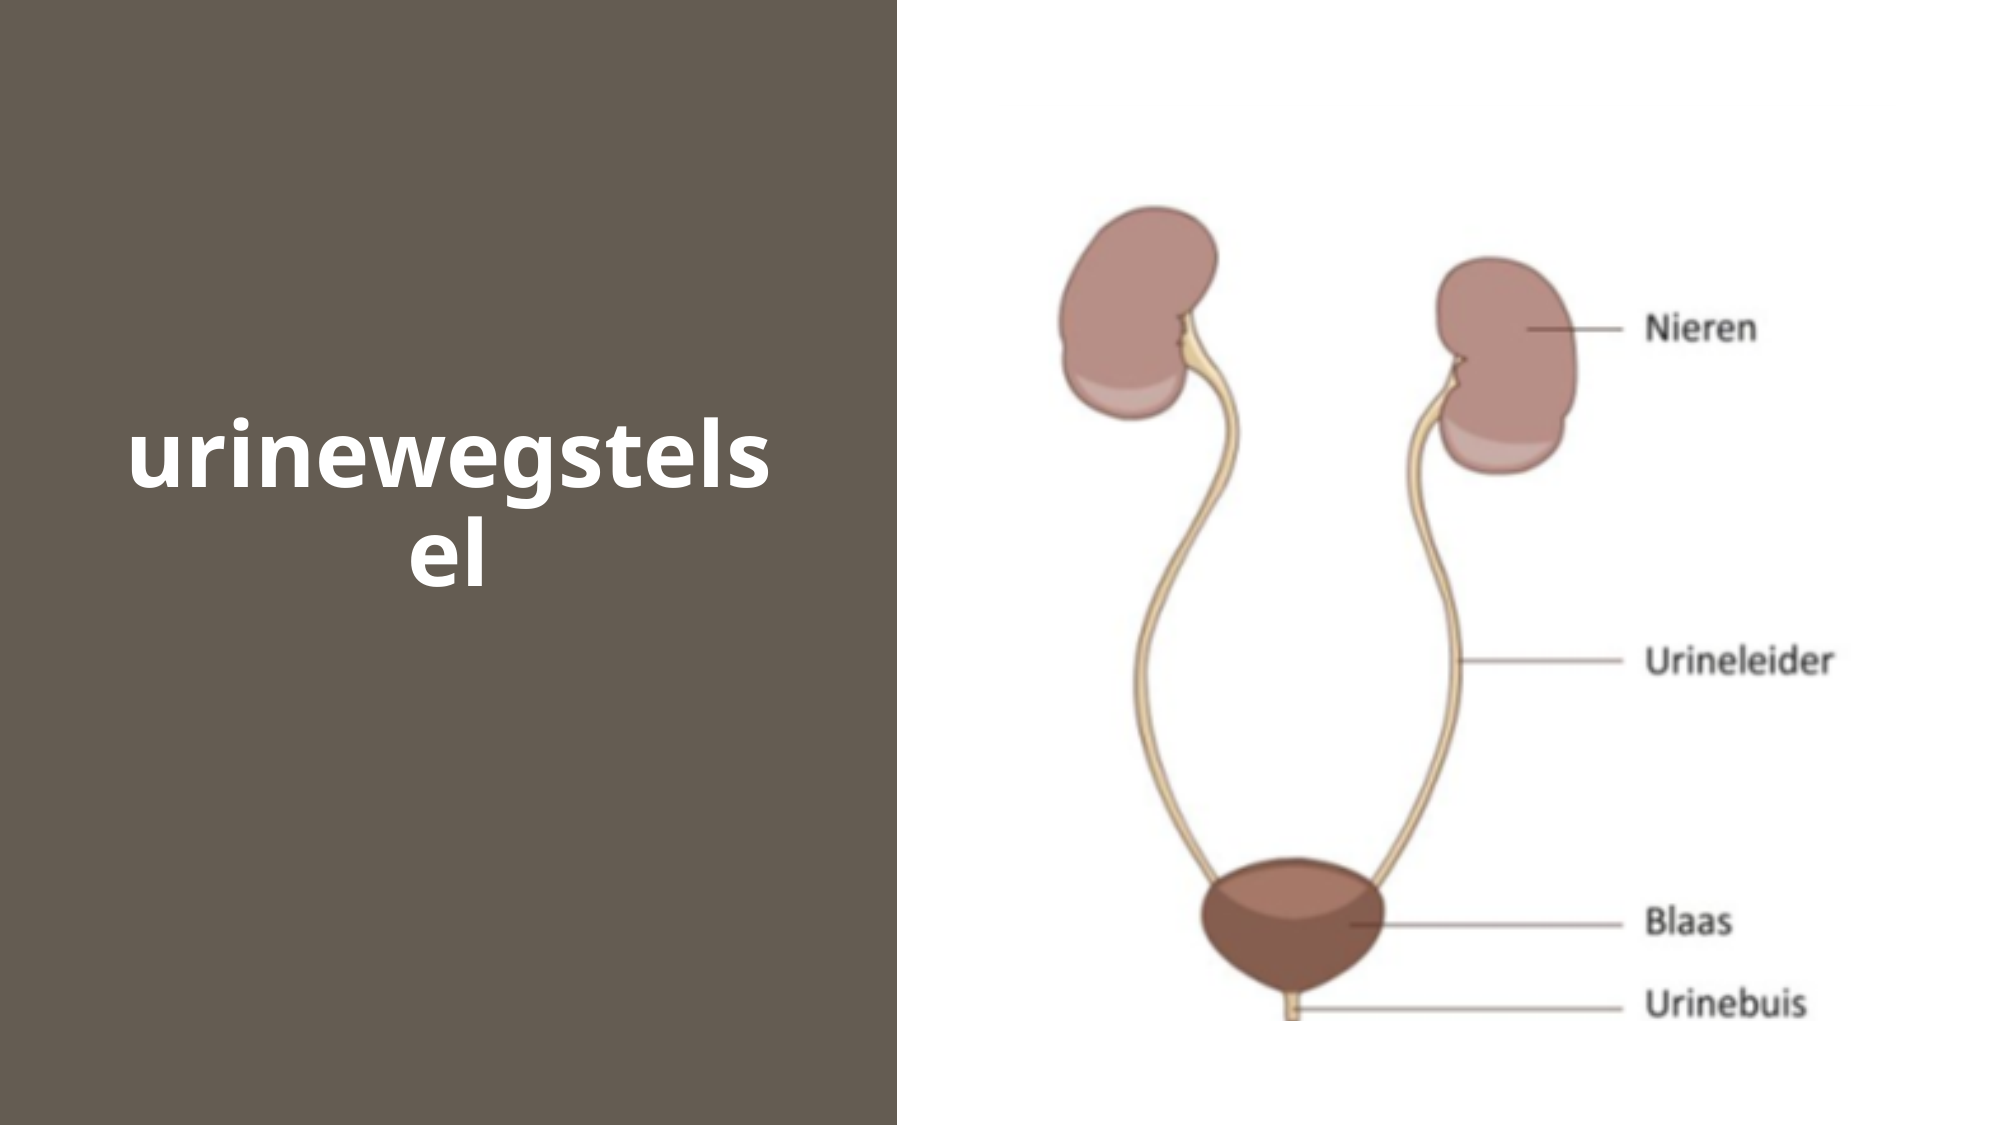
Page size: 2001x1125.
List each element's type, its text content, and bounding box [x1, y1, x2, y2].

text_box [0, 0, 898, 1125]
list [999, 104, 1896, 1021]
title urinewegstelsel [101, 104, 796, 1021]
